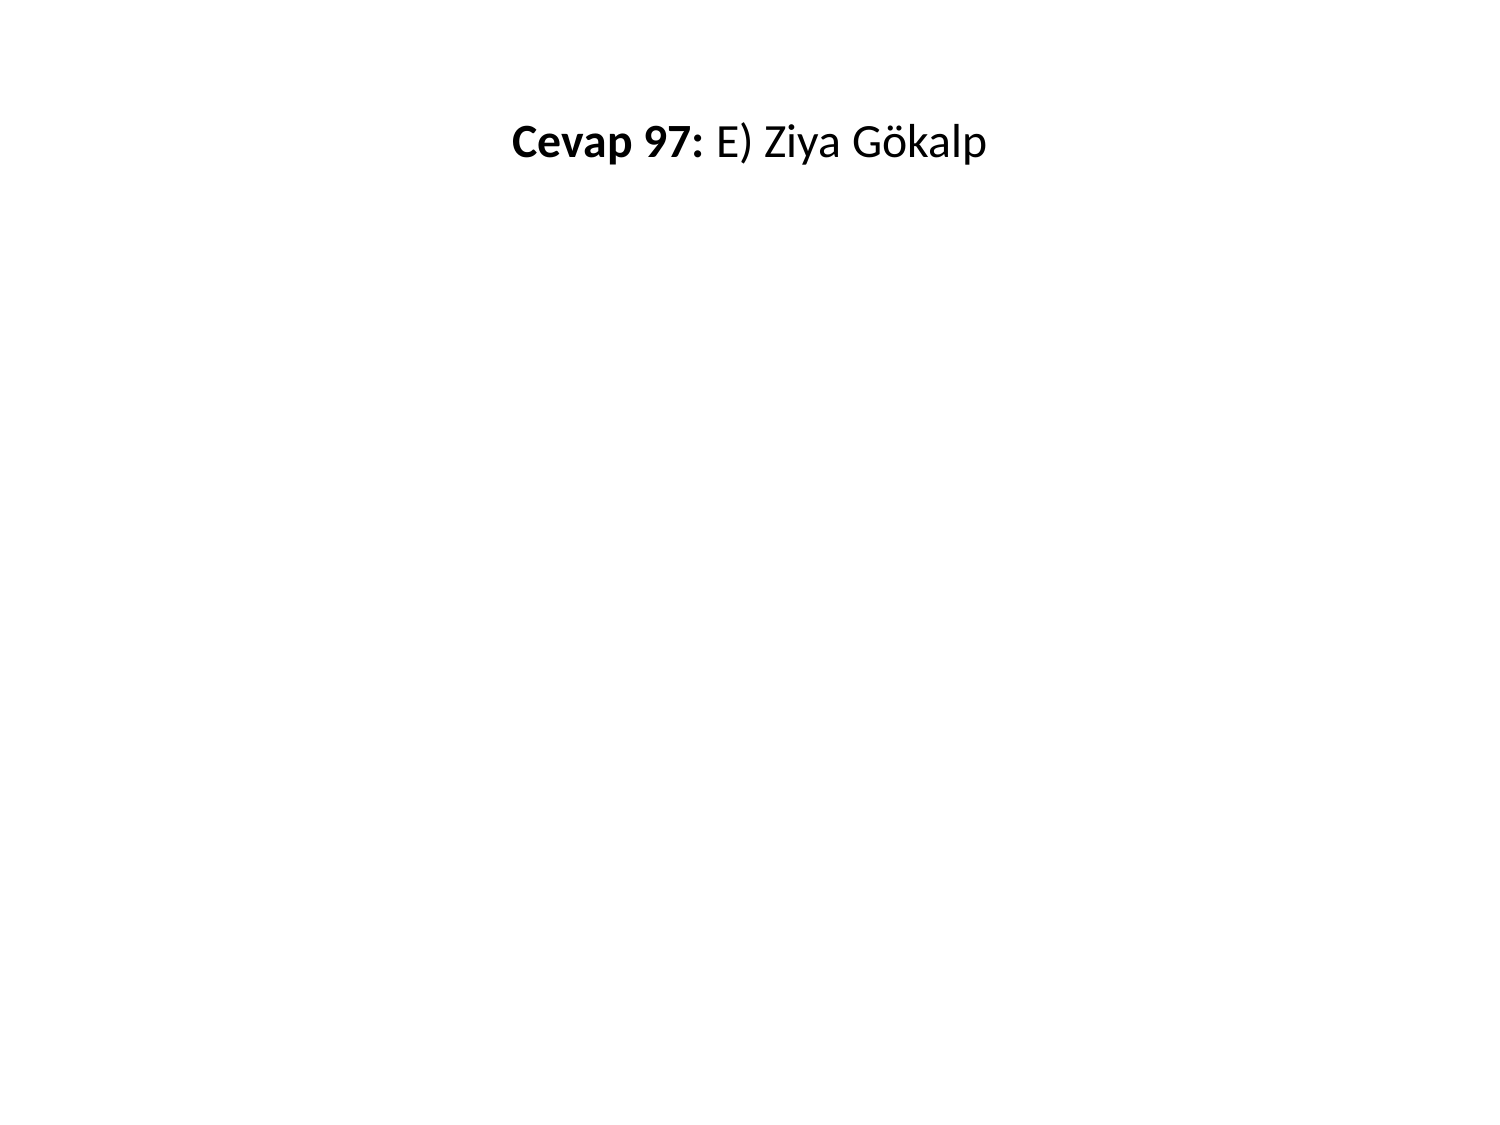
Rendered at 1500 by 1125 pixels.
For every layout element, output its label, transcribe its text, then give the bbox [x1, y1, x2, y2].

title Cevap 97: E) Ziya Gökalp [75, 45, 1425, 233]
